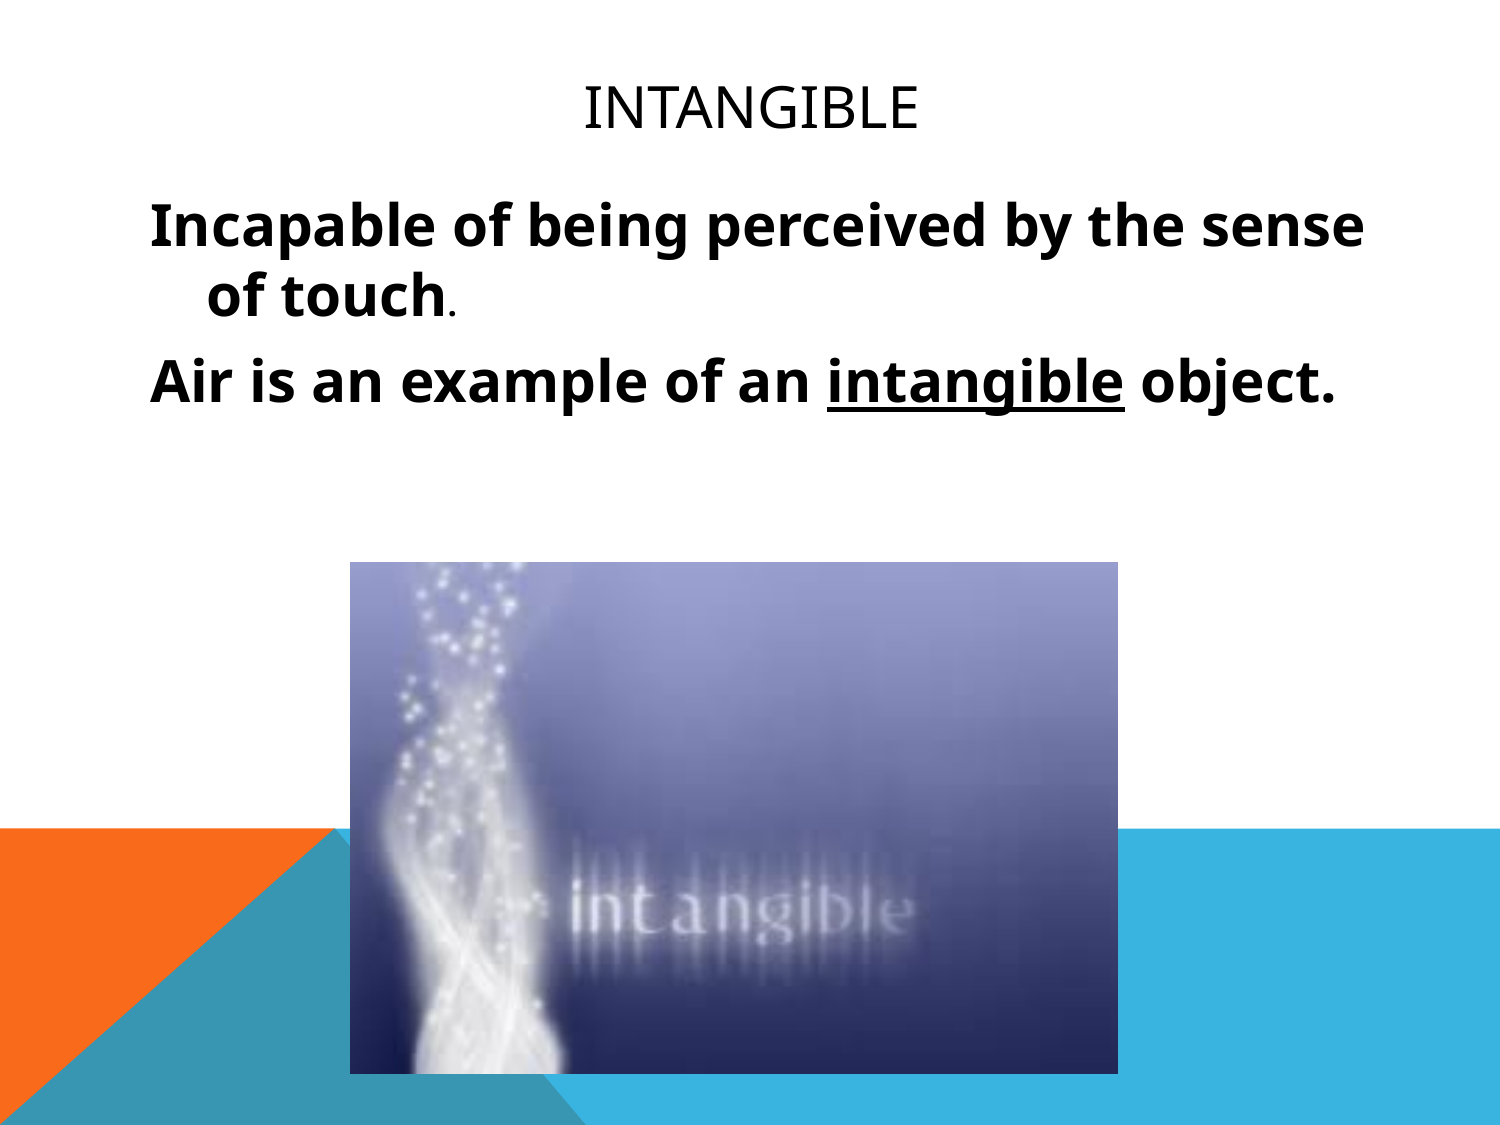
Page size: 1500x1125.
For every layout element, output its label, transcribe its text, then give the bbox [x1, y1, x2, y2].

title intangible [135, 60, 1369, 150]
picture [349, 562, 1119, 1074]
list Incapable of being perceived by the sense of touch. Air is an example of an intangible object. [135, 180, 1438, 438]
